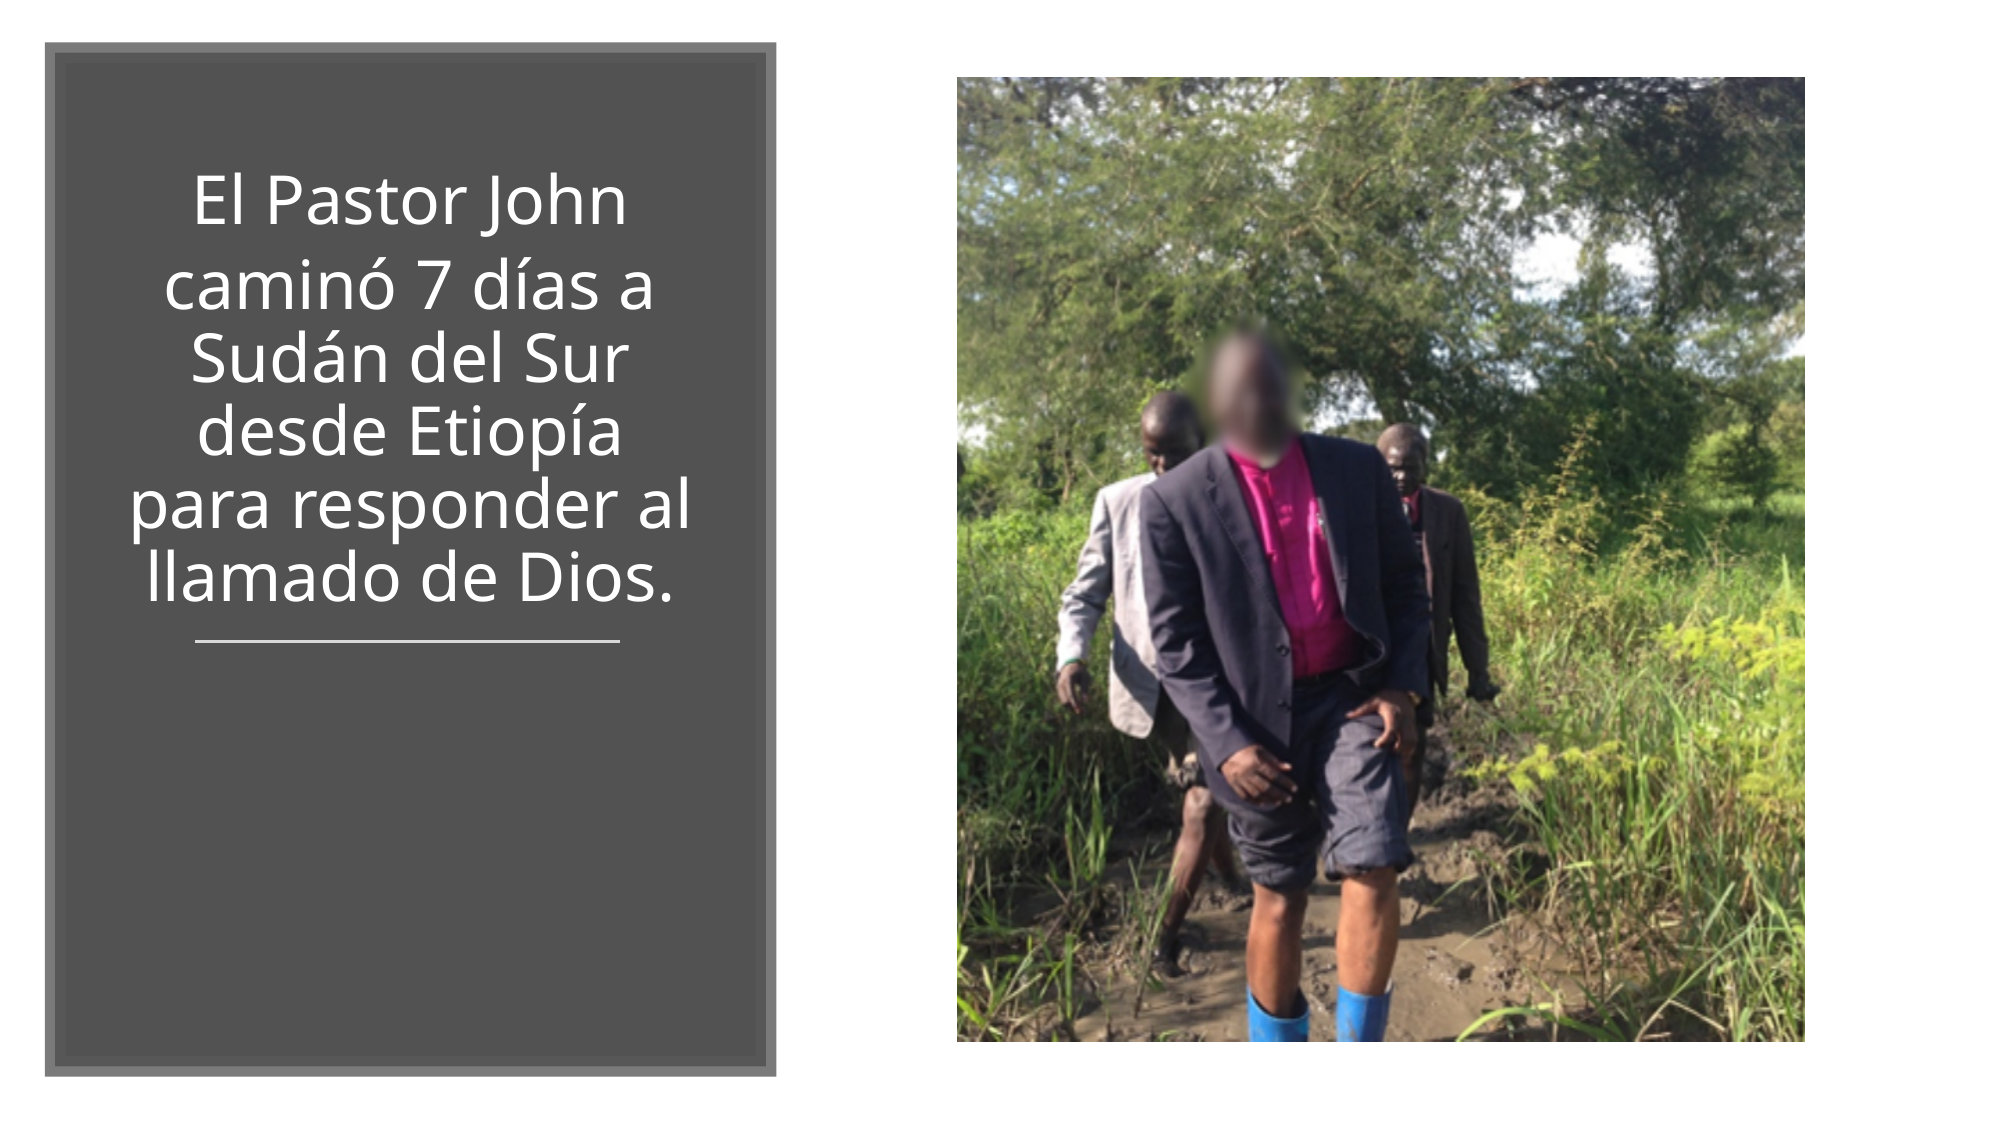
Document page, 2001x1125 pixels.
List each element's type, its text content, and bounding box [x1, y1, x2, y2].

picture [957, 77, 1805, 1042]
text_box El Pastor John caminó 7 días a Sudán del Sur desde Etiopía para responder al llamado de Dios. [110, 149, 711, 624]
text_box [54, 52, 767, 1067]
